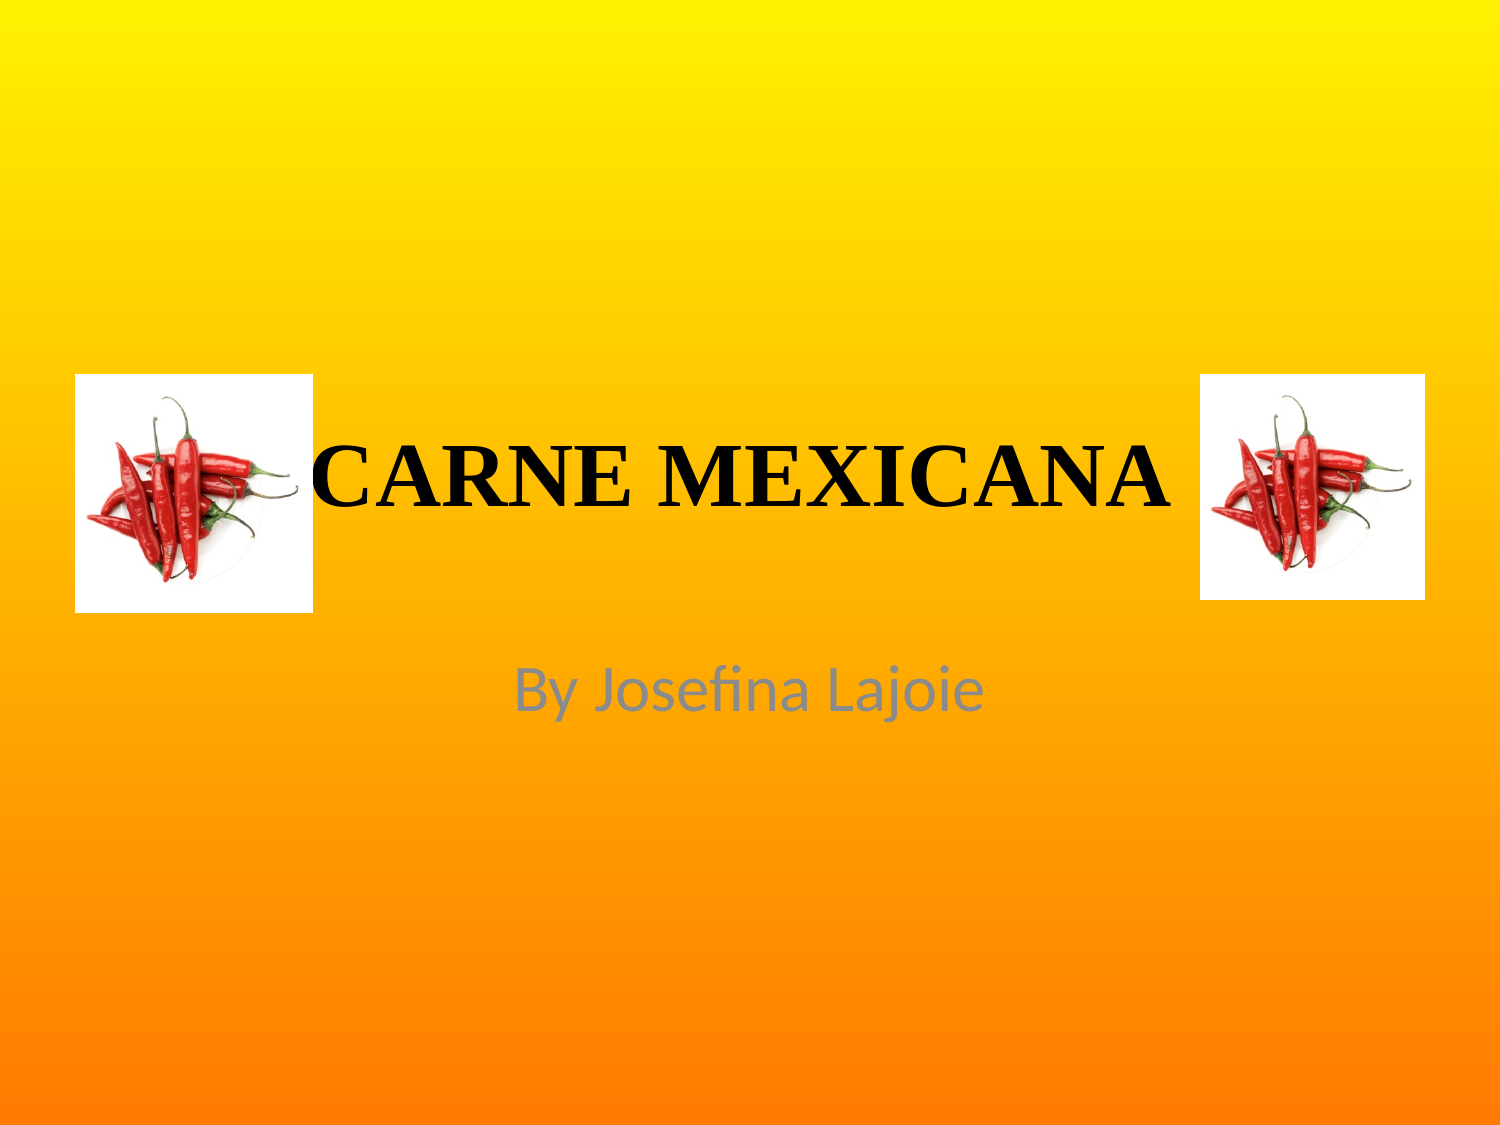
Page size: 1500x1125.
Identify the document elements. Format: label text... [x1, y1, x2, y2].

picture [74, 374, 313, 613]
subtitle By Josefina Lajoie [225, 637, 1275, 925]
picture [1199, 374, 1426, 601]
title CARNE MEXICANA [112, 349, 1388, 591]
